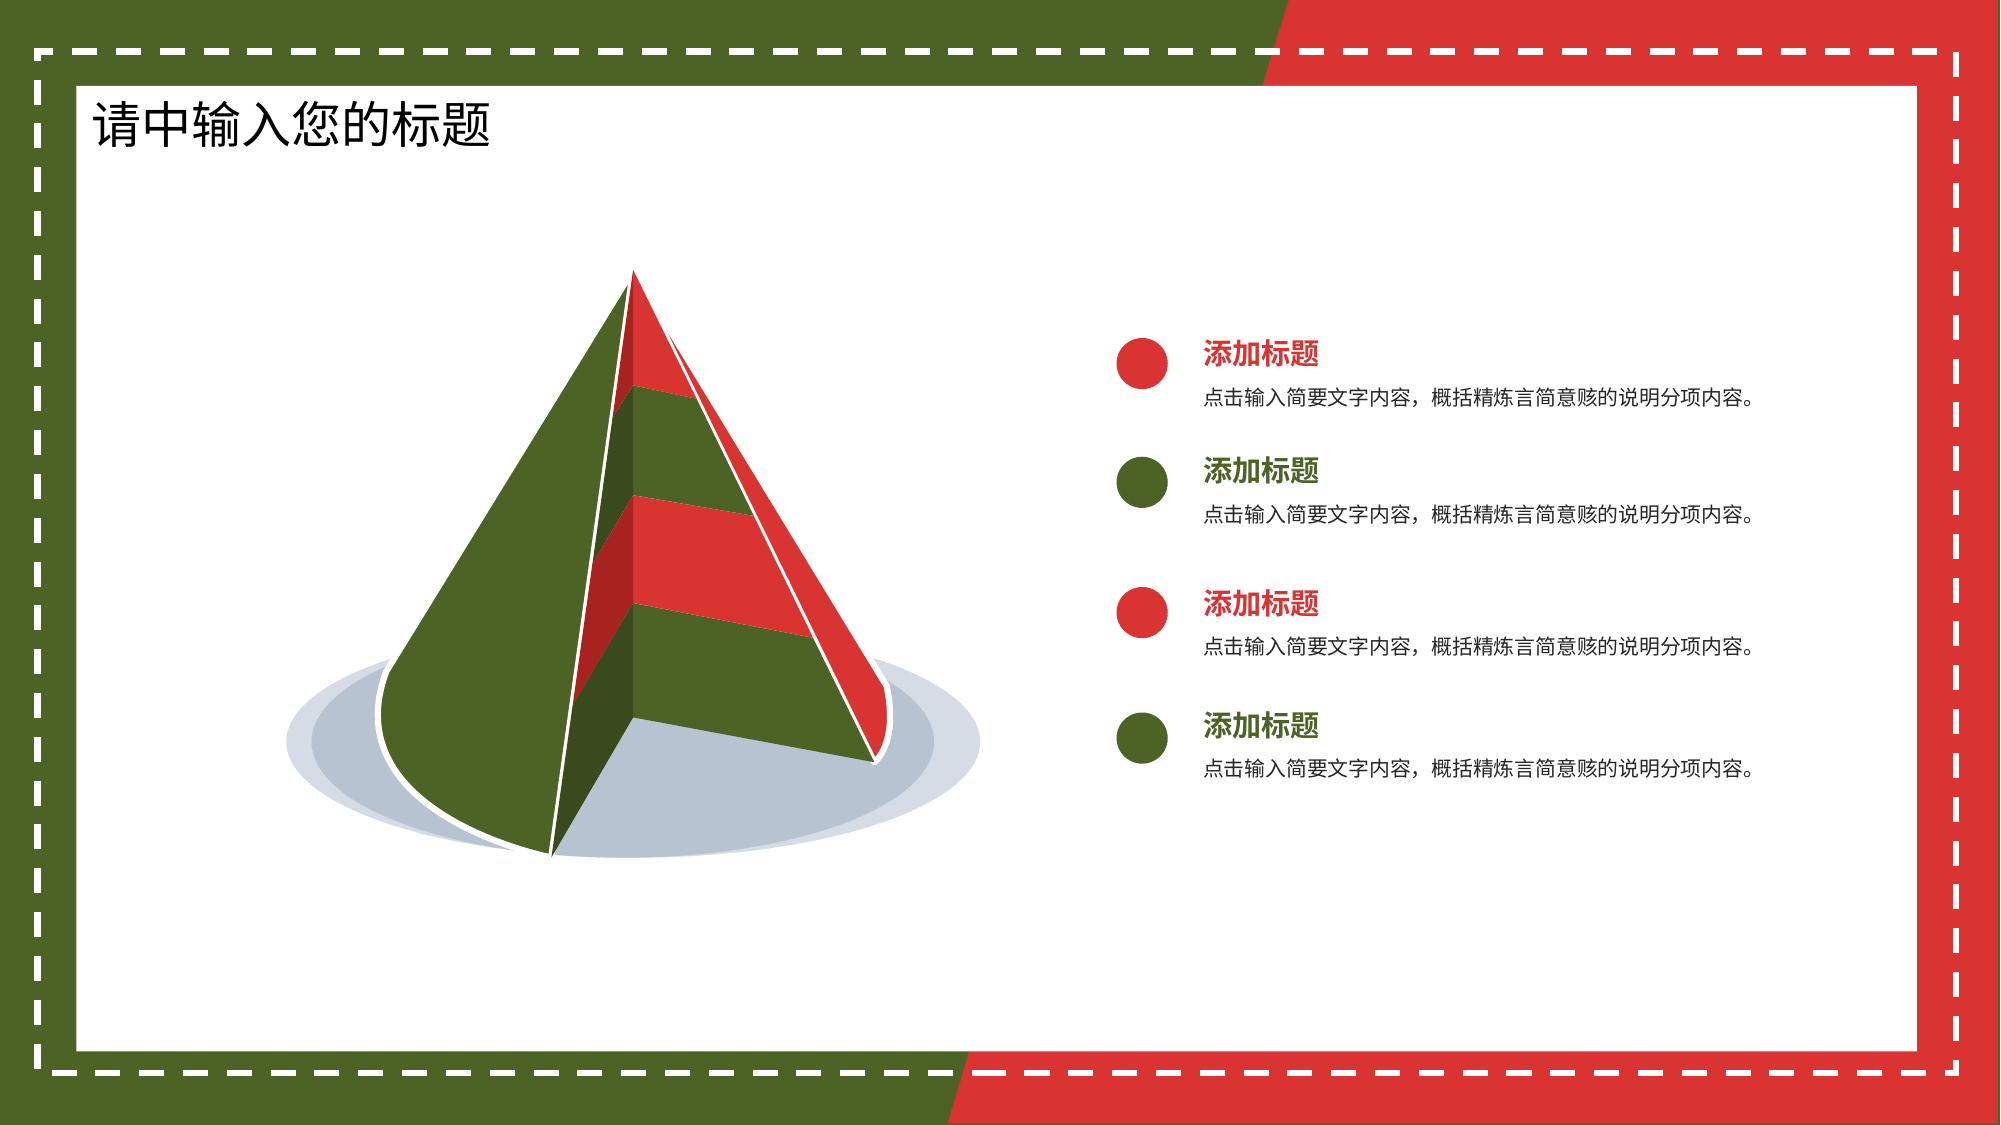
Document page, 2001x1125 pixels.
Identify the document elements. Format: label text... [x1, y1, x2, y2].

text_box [1167, 585, 1767, 680]
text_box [1167, 707, 1767, 802]
text_box [0, 0, 2000, 1125]
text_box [1167, 452, 1767, 548]
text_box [1167, 335, 1767, 426]
text_box 请中输入您的标题 [76, 85, 636, 221]
